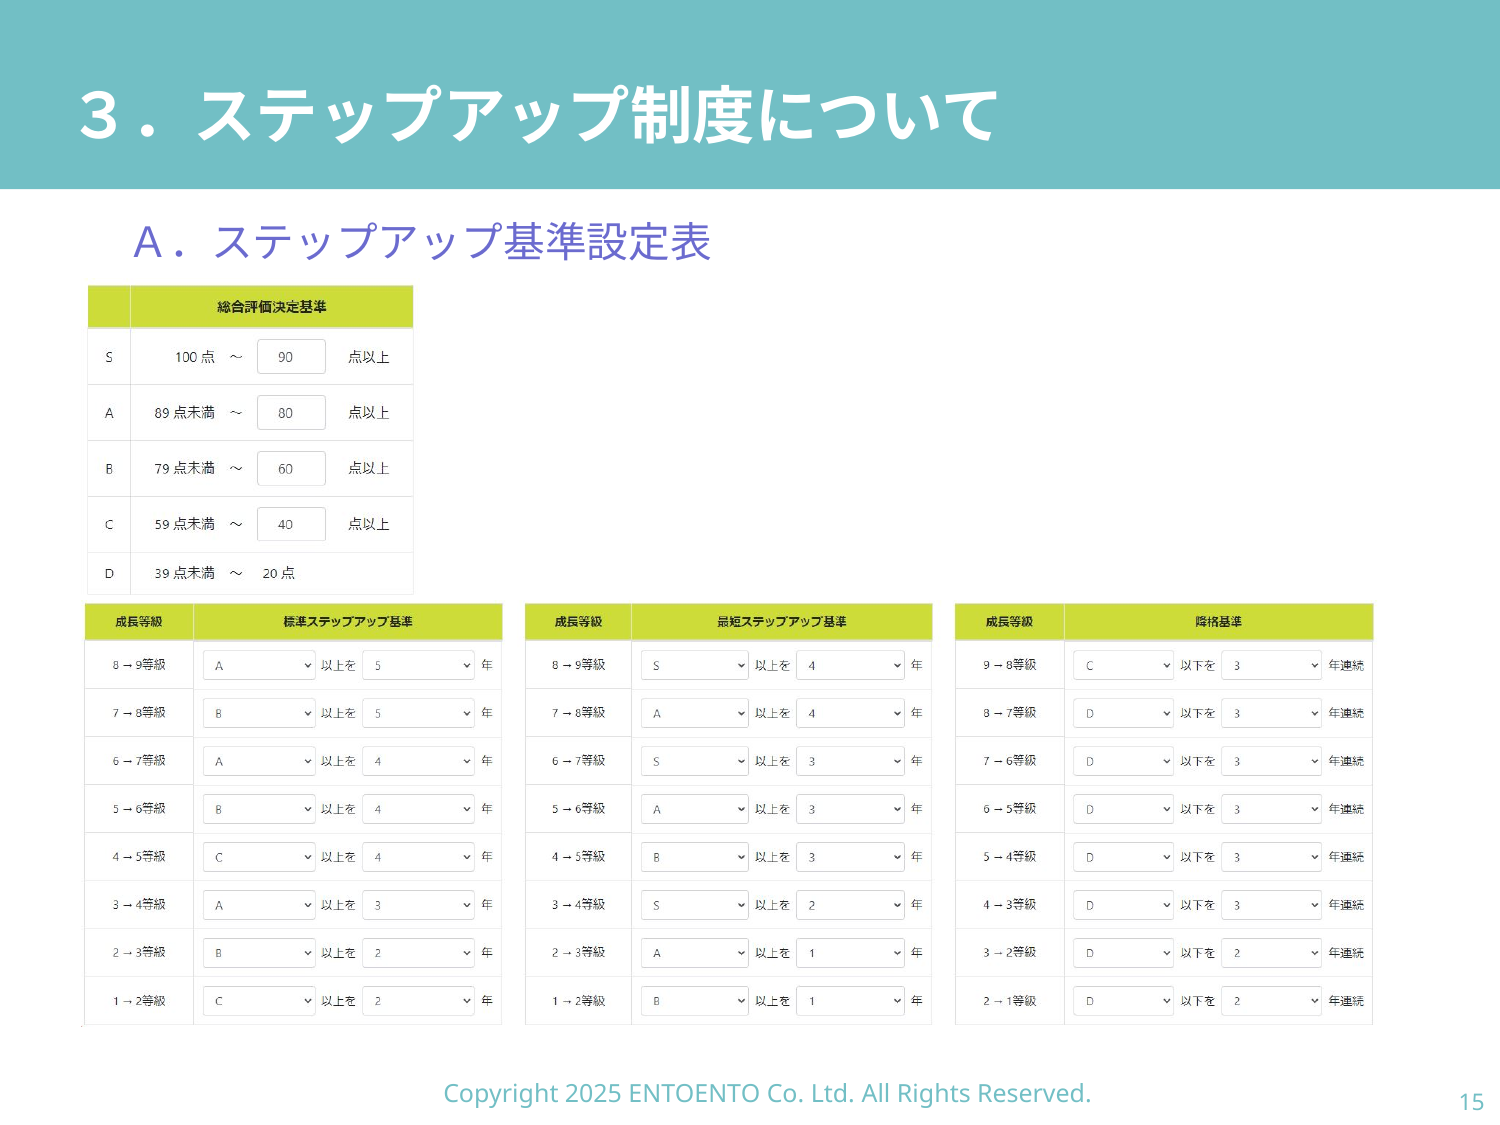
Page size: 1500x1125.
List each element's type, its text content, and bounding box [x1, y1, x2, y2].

slide_number 14 [1187, 1079, 1500, 1123]
picture [80, 278, 1380, 1027]
footer Copyright 2025 ENTOENTO Co. Ltd. All Rights Reserved. [206, 1070, 1331, 1125]
list Ａ．ステップアップ基準設定表 [112, 208, 1388, 1012]
title ３．ステップアップ制度について [53, 42, 1388, 185]
